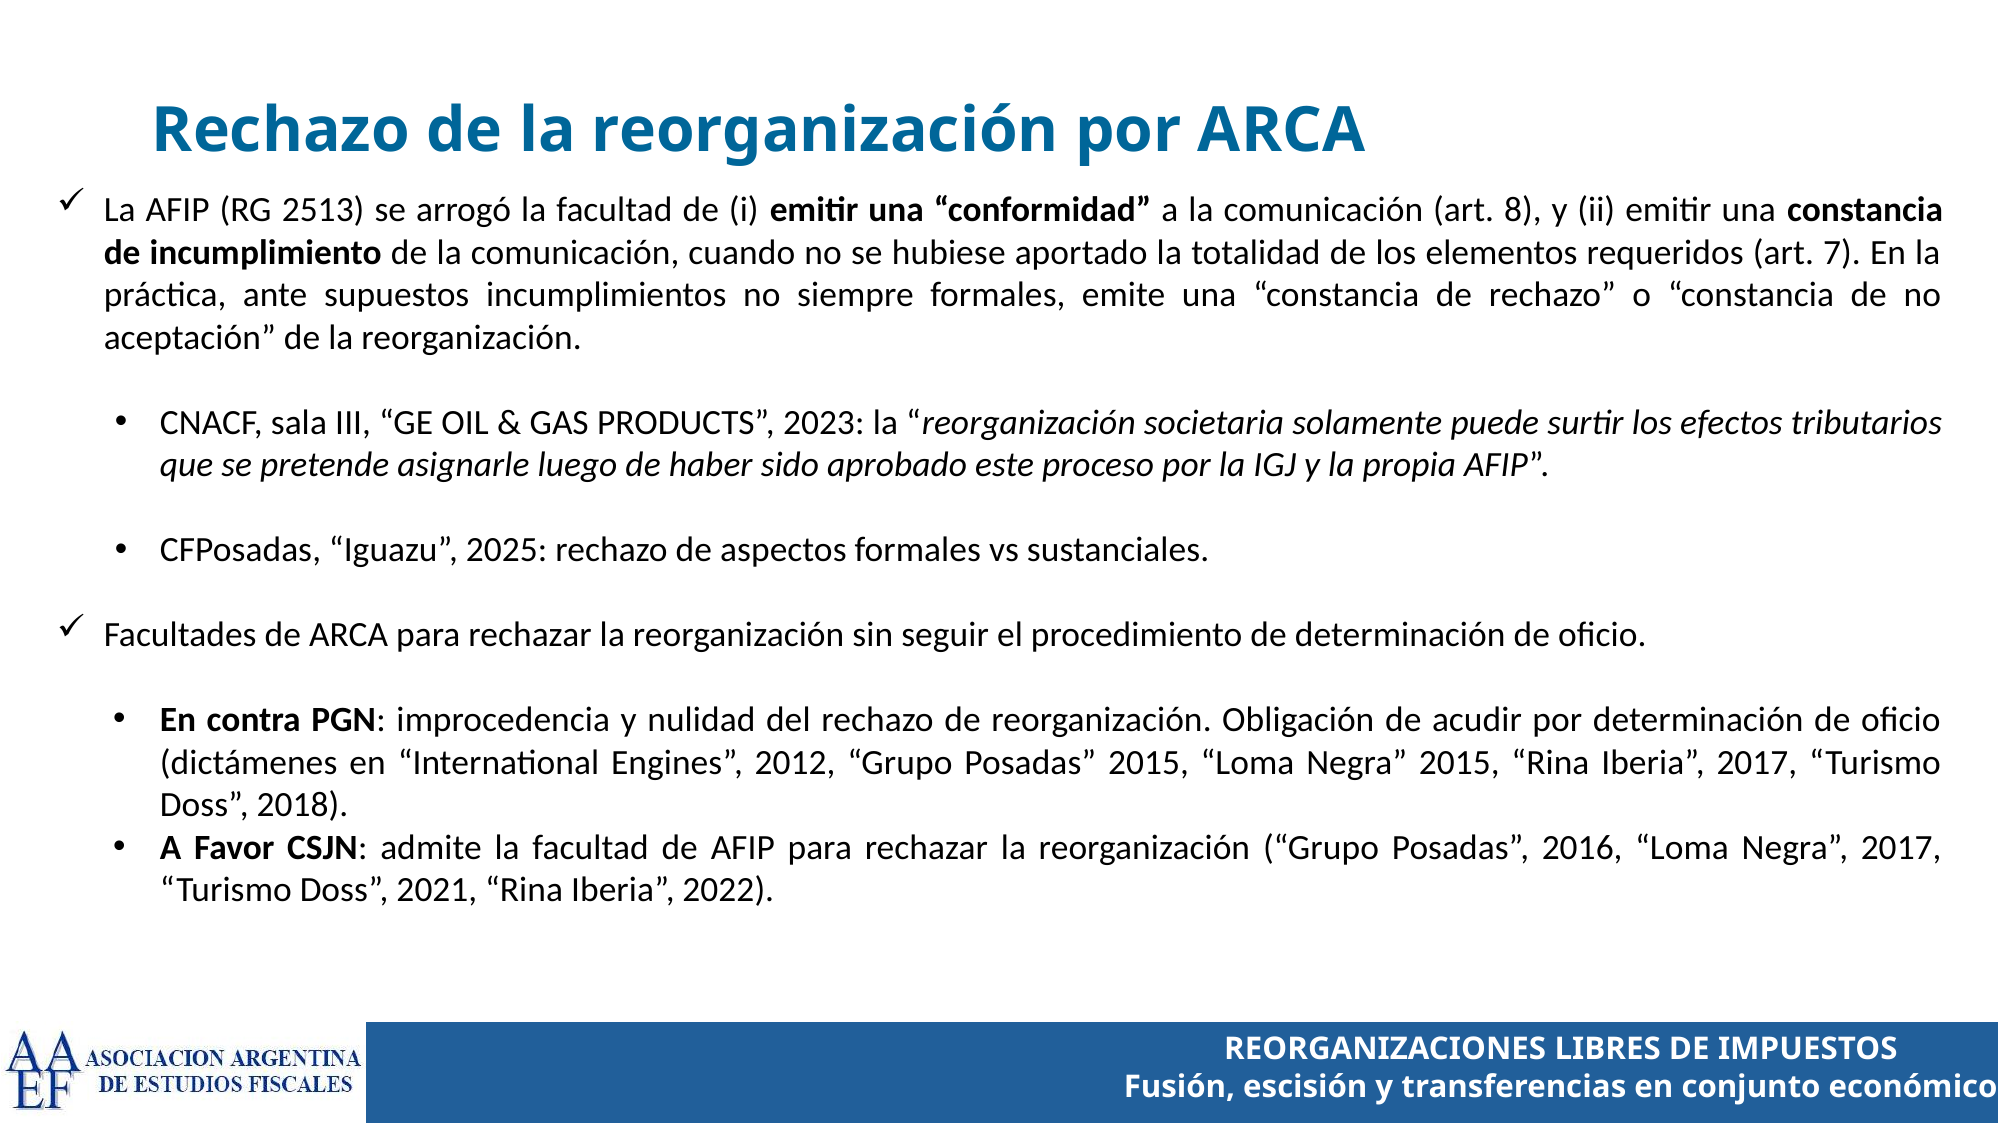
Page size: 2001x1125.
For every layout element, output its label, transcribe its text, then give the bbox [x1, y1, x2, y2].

picture [1, 1020, 367, 1124]
text_box REORGANIZACIONES LIBRES DE IMPUESTOS Fusión, escisión y transferencias en conjunto económico [1067, 1021, 2000, 1112]
text_box [0, 1018, 2000, 1125]
subtitle La AFIP (RG 2513) se arrogó la facultad de (i) emitir una “conformidad” a la comunicación (art. 8), y (ii) emitir una constancia de incumplimiento de la comunicación, cuando no se hubiese aportado la totalidad de los elementos requeridos (art. 7). En la práctica, ante supuestos incumplimientos no siempre formales, emite una “constancia de rechazo” o “constancia de no aceptación” de la reorganización. CNACF, sala III, “GE OIL & GAS PRODUCTS”, 2023: la “reorganización societaria solamente puede surtir los efectos tributarios que se pretende asignarle luego de haber sido aprobado este proceso por la IGJ y la propia AFIP”. CFPosadas, “Iguazu”, 2025: rechazo de aspectos formales vs sustanciales. Facultades de ARCA para rechazar la reorganización sin seguir el procedimiento de determinación de oficio. En contra PGN: improcedencia y nulidad del rechazo de reorganización. Obligación de acudir por determinación de oficio (dictámenes en “International Engines”, 2012, “Grupo Posadas” 2015, “Loma Negra” 2015, “Rina Iberia”, 2017, “Turismo Doss”, 2018). A Favor CSJN: admite la facultad de AFIP para rechazar la reorganización (“Grupo Posadas”, 2016, “Loma Negra”, 2017, “Turismo Doss”, 2021, “Rina Iberia”, 2022). [41, 178, 1959, 917]
title Rechazo de la reorganización por ARCA [136, 12, 1890, 173]
